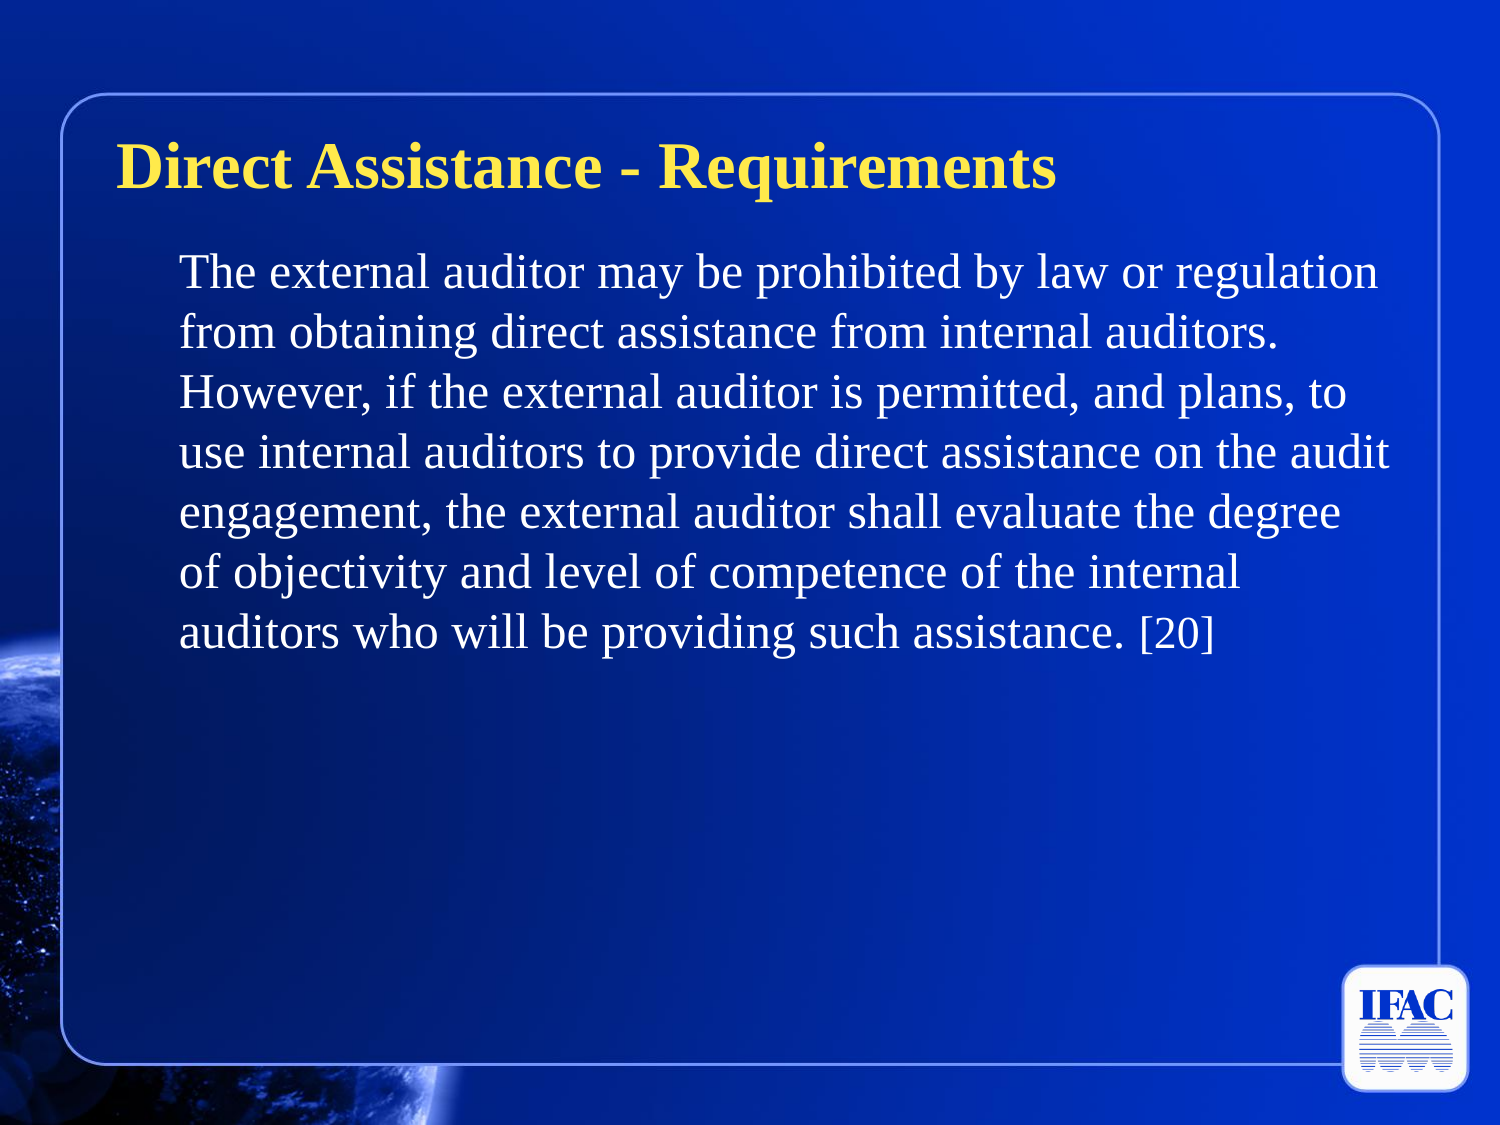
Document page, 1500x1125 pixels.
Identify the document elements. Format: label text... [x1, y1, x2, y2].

picture [0, 0, 1500, 1125]
list Direct Assistance - Requirements [101, 113, 1404, 211]
list The external auditor may be prohibited by law or regulation from obtaining direct assistance from internal auditors. However, if the external auditor is permitted, and plans, to use internal auditors to provide direct assistance on the audit engagement, the external auditor shall evaluate the degree of objectivity and level of competence of the internal auditors who will be providing such assistance. [20] [107, 230, 1411, 1048]
